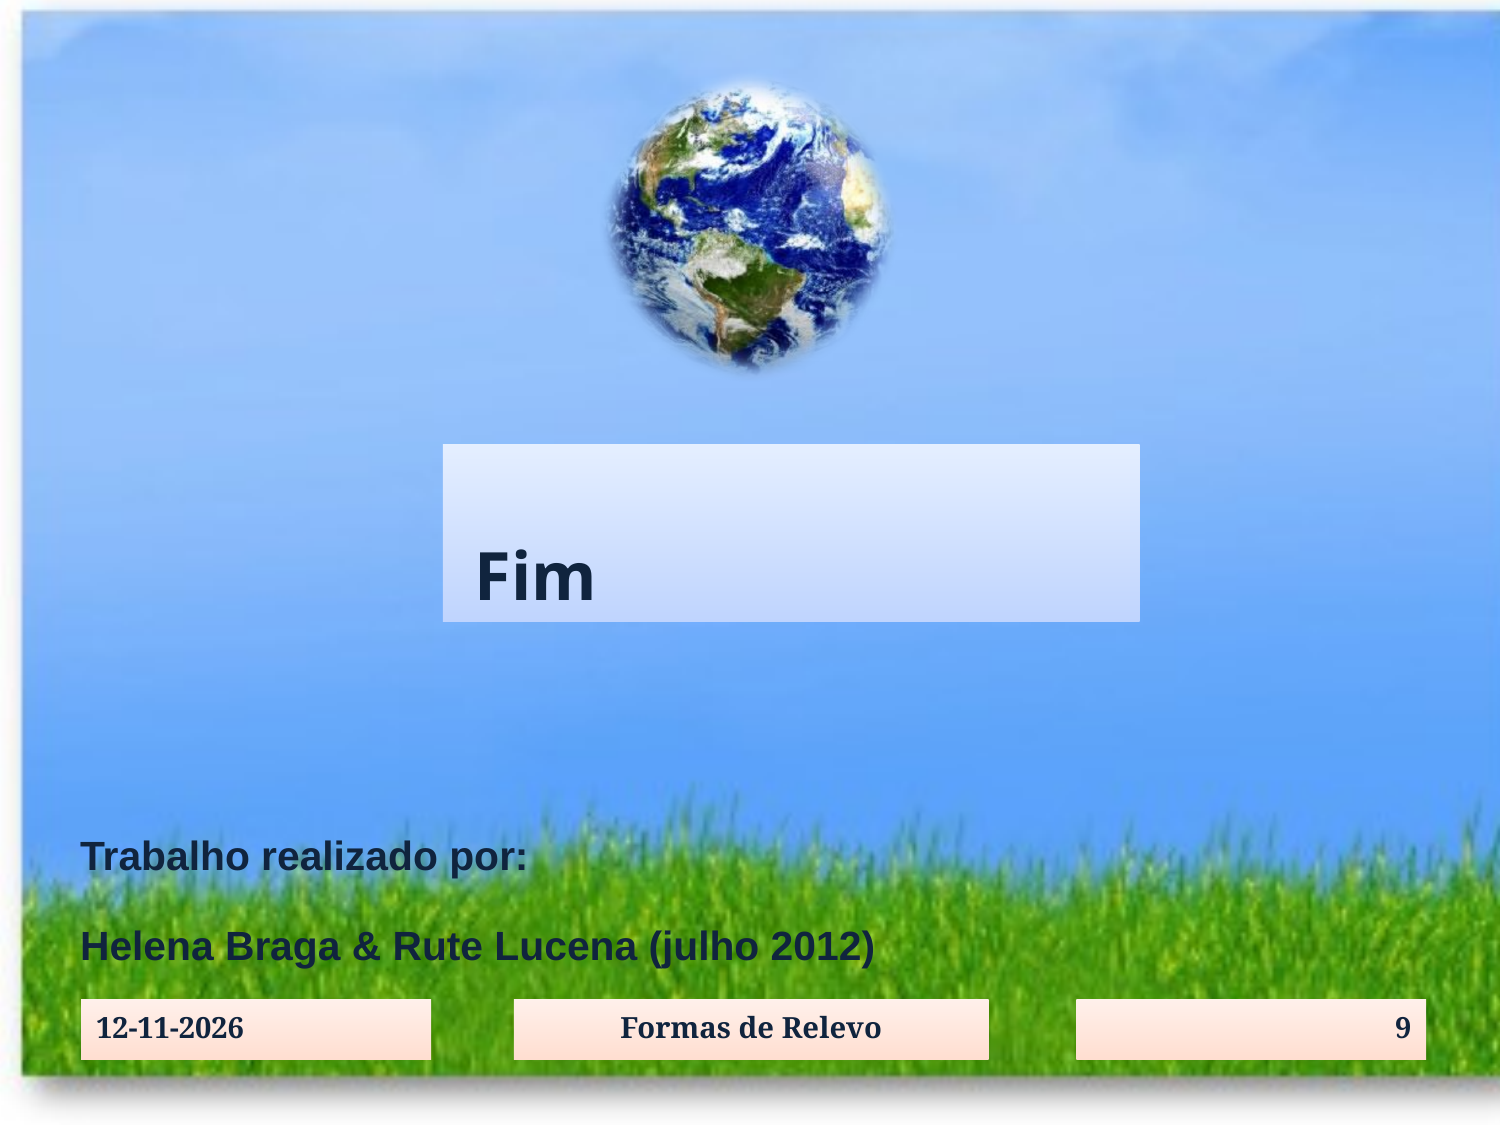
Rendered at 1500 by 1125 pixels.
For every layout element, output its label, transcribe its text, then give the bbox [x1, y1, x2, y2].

list Trabalho realizado por: Helena Braga & Rute Lucena (julho 2012) [64, 822, 1034, 976]
picture [0, 0, 1500, 1125]
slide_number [81, 999, 432, 1060]
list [596, 66, 902, 386]
title Fim [442, 444, 1140, 622]
slide_number 9 [1076, 999, 1427, 1060]
footer Formas de Relevo [513, 999, 989, 1060]
